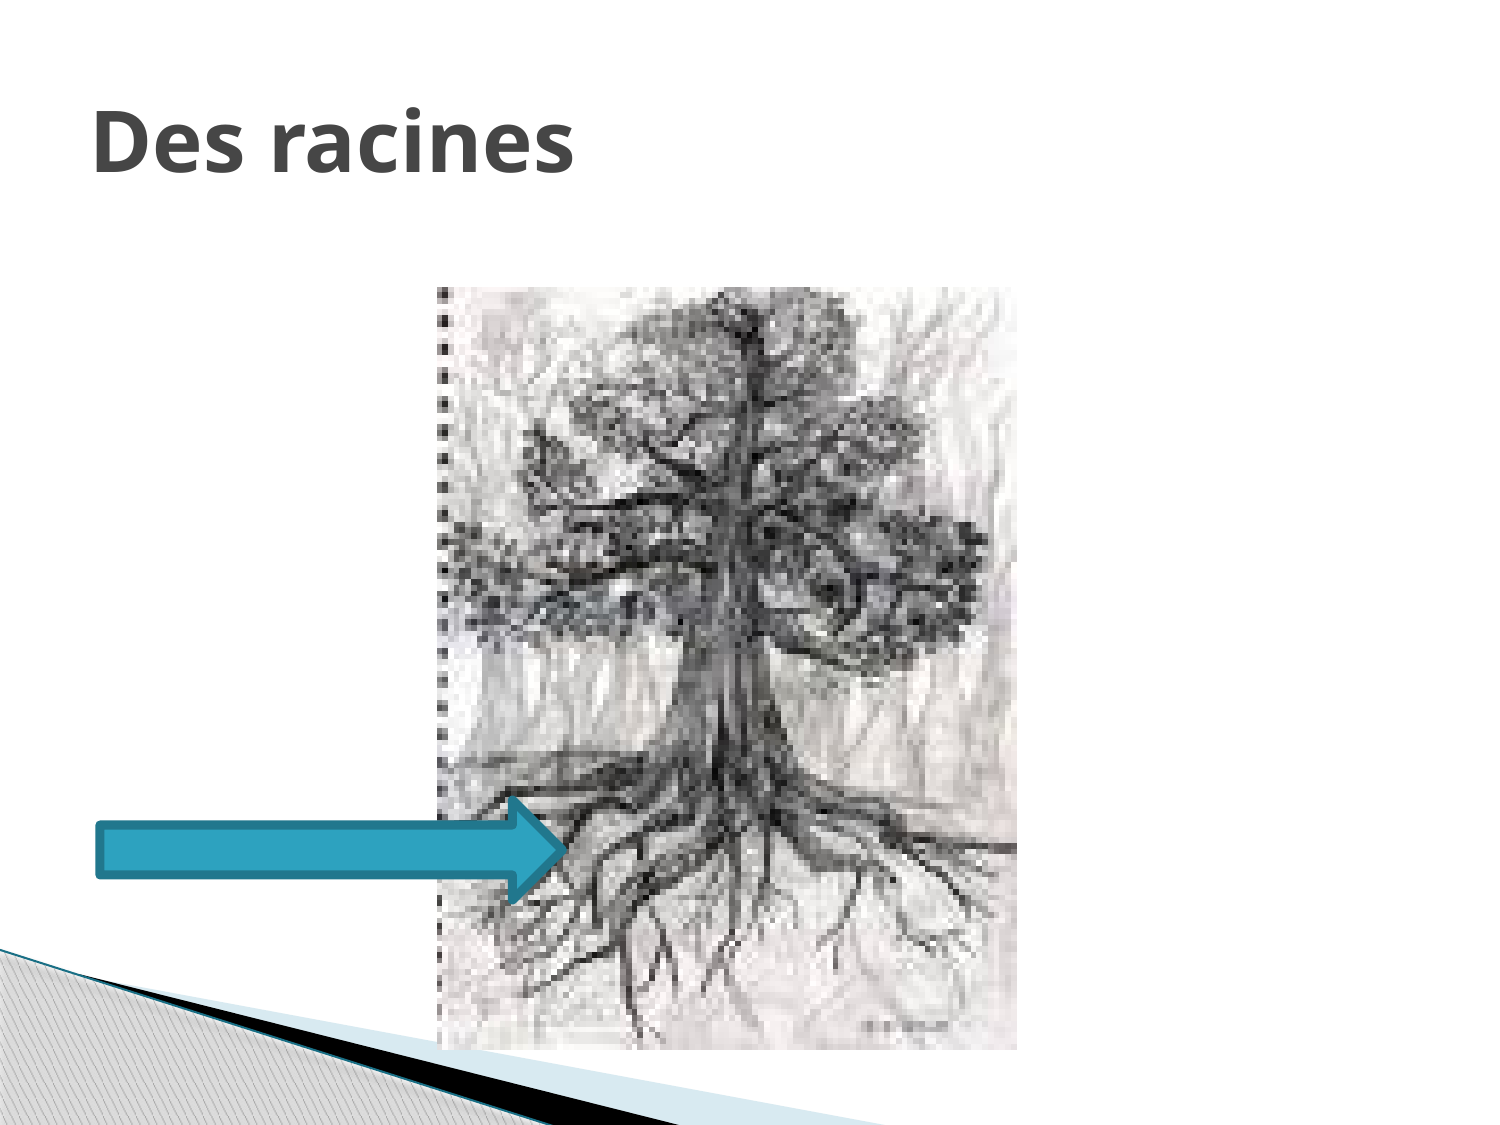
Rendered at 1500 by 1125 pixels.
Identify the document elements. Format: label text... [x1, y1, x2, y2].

text_box [95, 820, 431, 880]
title Des racines [75, 45, 1425, 233]
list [437, 287, 1017, 1051]
